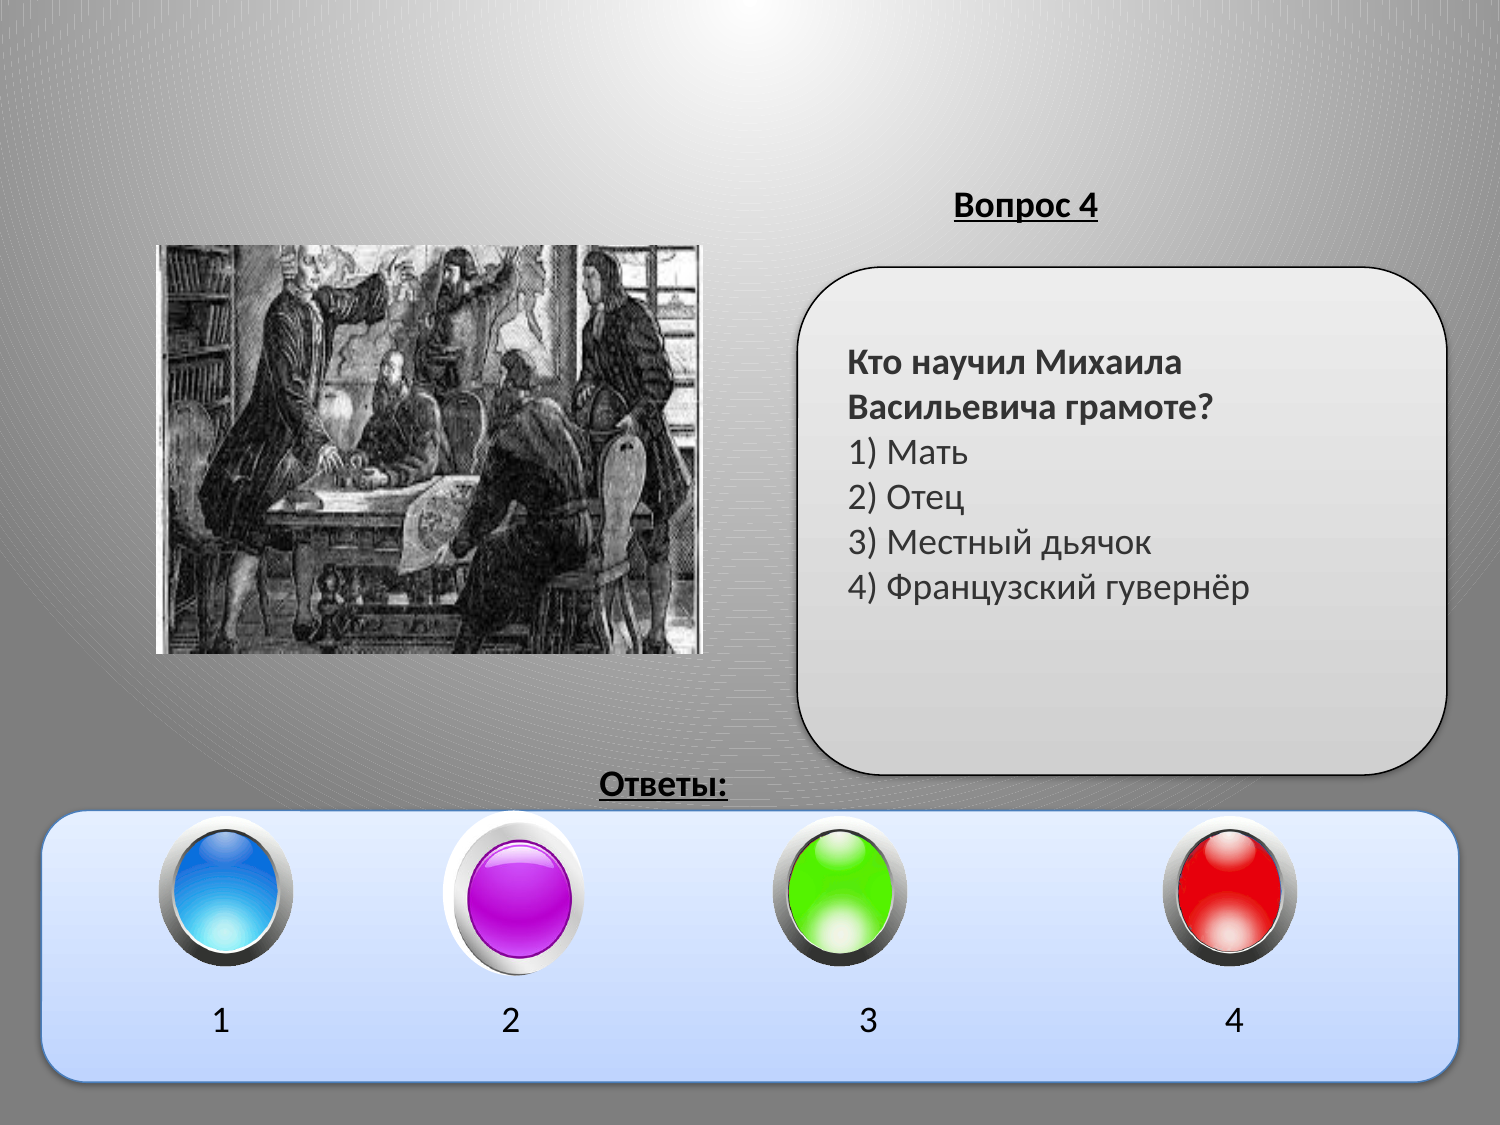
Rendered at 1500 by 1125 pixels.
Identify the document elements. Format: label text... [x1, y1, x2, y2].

text_box 1 2 [112, 987, 621, 1048]
text_box 4 [1068, 987, 1400, 1048]
picture [52, 774, 367, 985]
picture [156, 244, 703, 654]
picture [666, 774, 981, 985]
text_box [40, 809, 1460, 1084]
text_box Ответы: [584, 751, 762, 812]
picture [1056, 774, 1371, 985]
text_box [796, 266, 1448, 776]
text_box Кто научил Михаила Васильевича грамоте? 1) Мать 2) Отец 3) Местный дьячок 4) Французский гувернёр [832, 329, 1370, 615]
text_box Вопрос 4 [938, 172, 1500, 233]
text_box 3 [702, 987, 1034, 1048]
picture [442, 810, 585, 977]
text_box [879, 302, 1459, 543]
